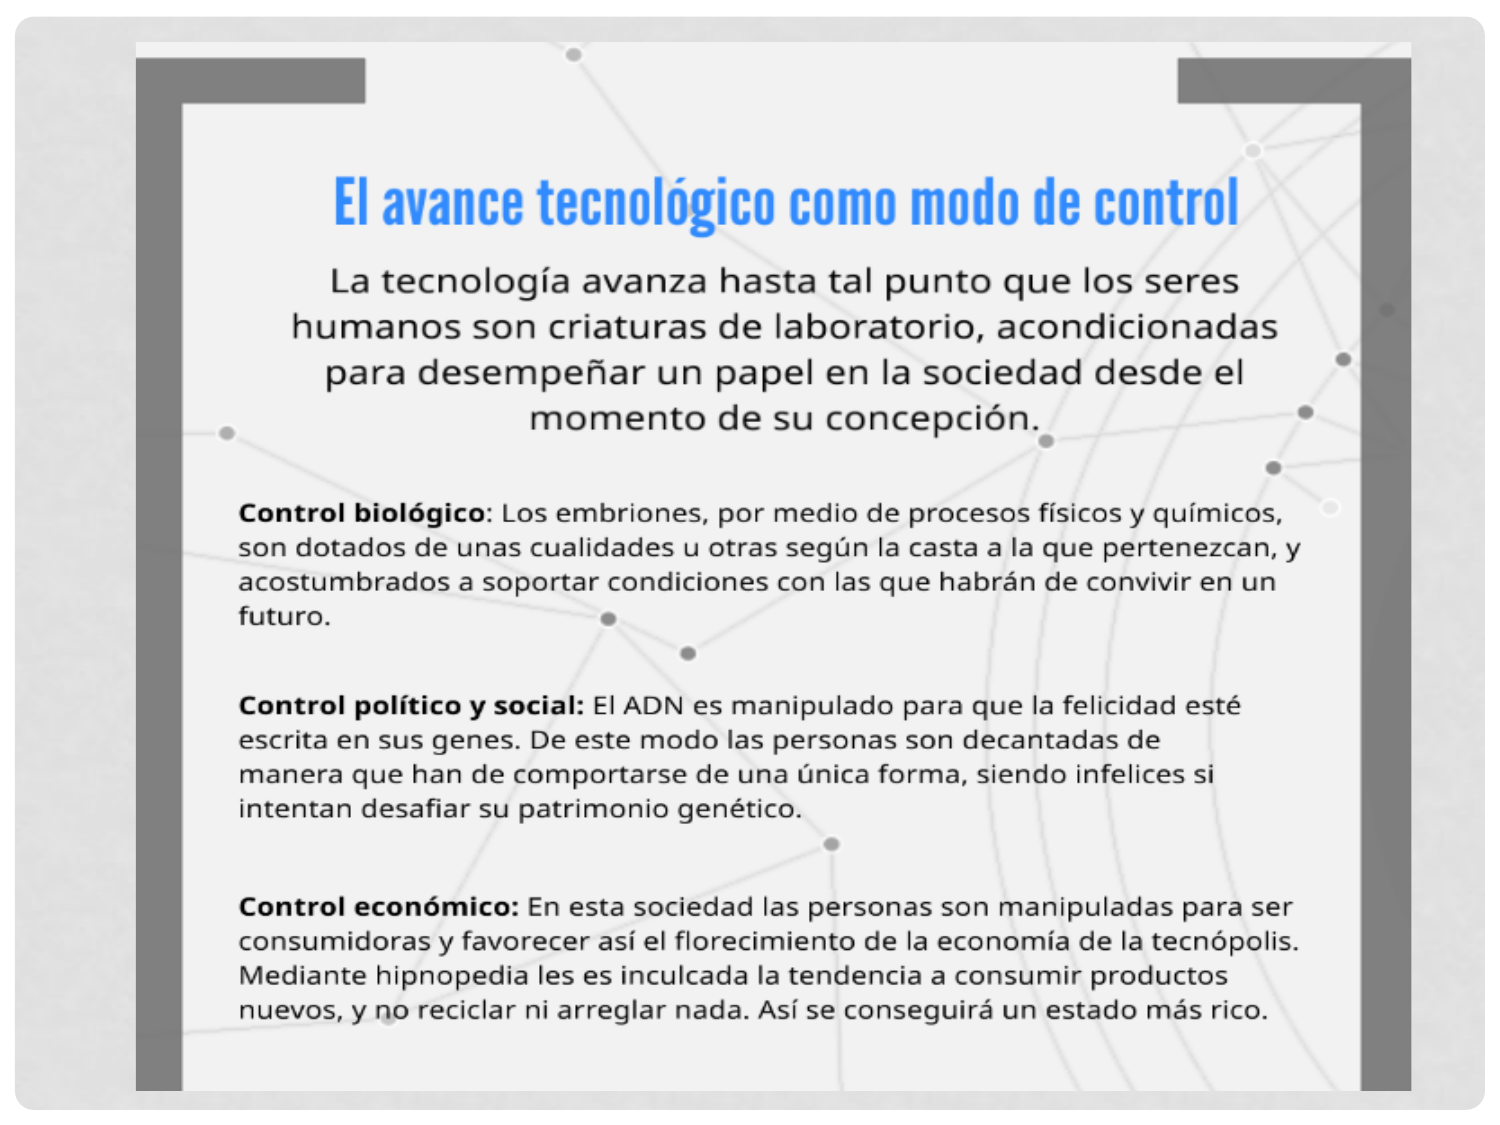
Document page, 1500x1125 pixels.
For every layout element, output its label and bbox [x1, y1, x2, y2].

picture [135, 42, 1412, 1091]
